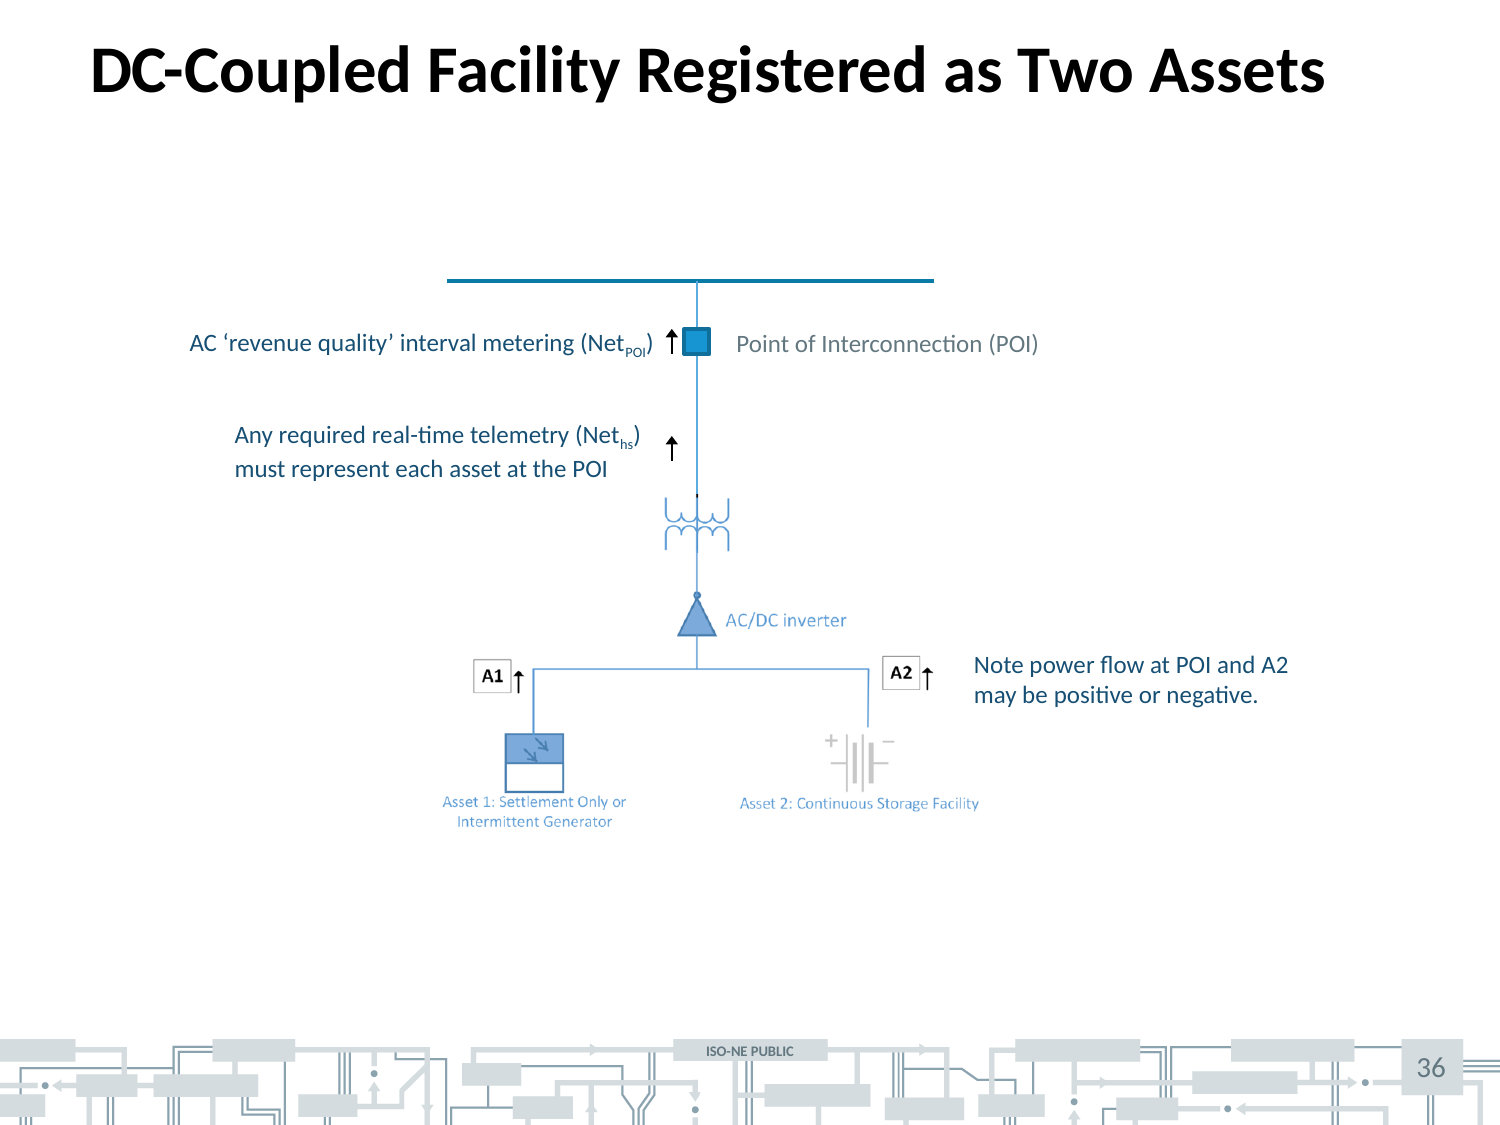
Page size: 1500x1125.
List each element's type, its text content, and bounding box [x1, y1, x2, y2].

text_box AC ‘revenue quality’ interval metering (NetPOI) [174, 319, 691, 369]
text_box Any required real-time telemetry (Neths) must represent each asset at the POI [219, 411, 661, 490]
slide_number 36 [1400, 1044, 1463, 1088]
text_box Point of Interconnection (POI) [721, 319, 1058, 365]
text_box Note power flow at POI and A2 may be positive or negative. [988, 641, 1306, 717]
title DC-Coupled Facility Registered as Two Assets [75, 12, 1425, 200]
picture [0, 1031, 1500, 1125]
picture [421, 494, 985, 829]
text_box [701, 327, 711, 356]
